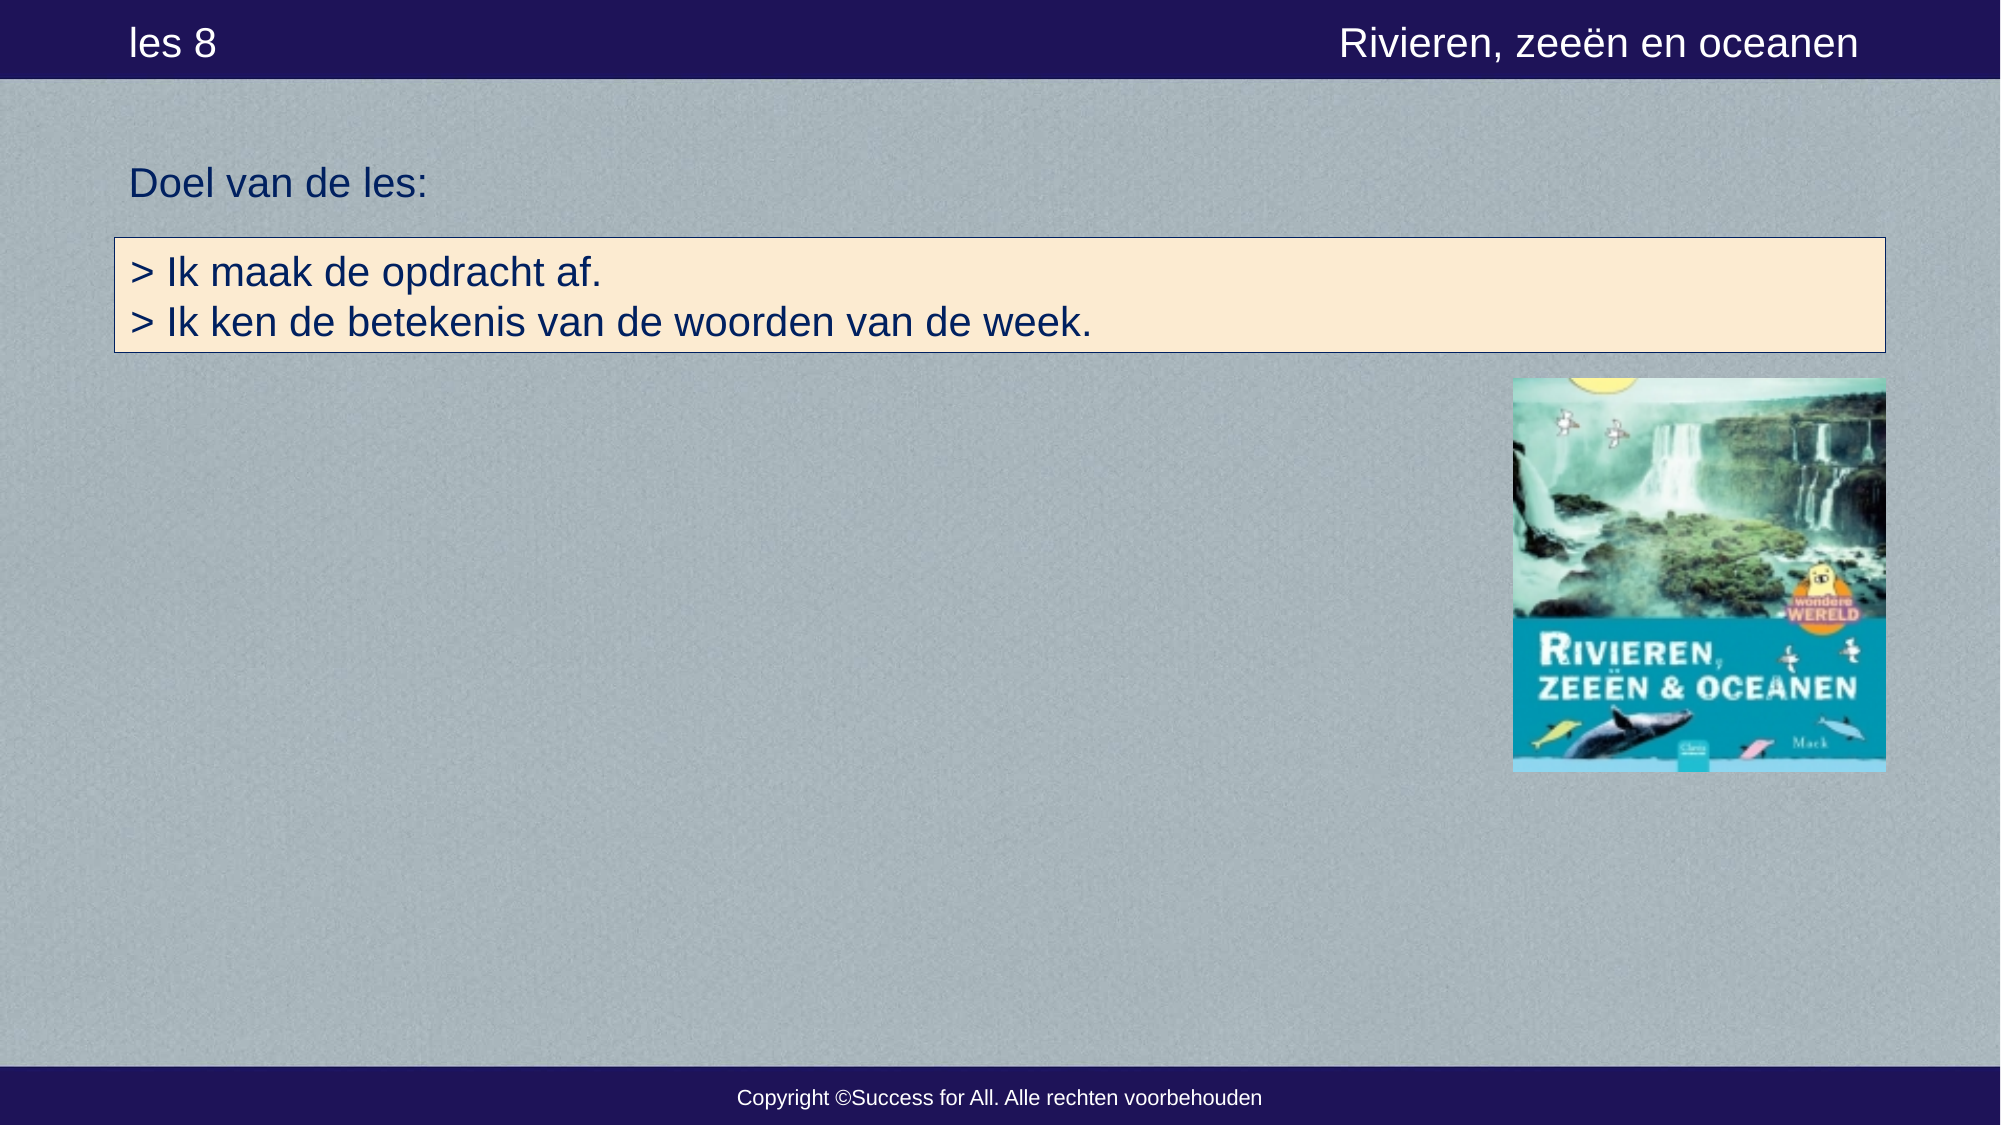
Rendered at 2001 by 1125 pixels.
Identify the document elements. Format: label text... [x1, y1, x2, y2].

text_box Rivieren, zeeën en oceanen [999, 8, 1886, 123]
text_box Copyright ©Success for All. Alle rechten voorbehouden [0, 1076, 2000, 1125]
text_box Doel van de les: [113, 148, 1635, 214]
text_box > Ik maak de opdracht af. > Ik ken de betekenis van de woorden van de week. [114, 237, 1886, 353]
text_box les 8 [114, 8, 354, 73]
picture [0, 0, 2001, 1125]
